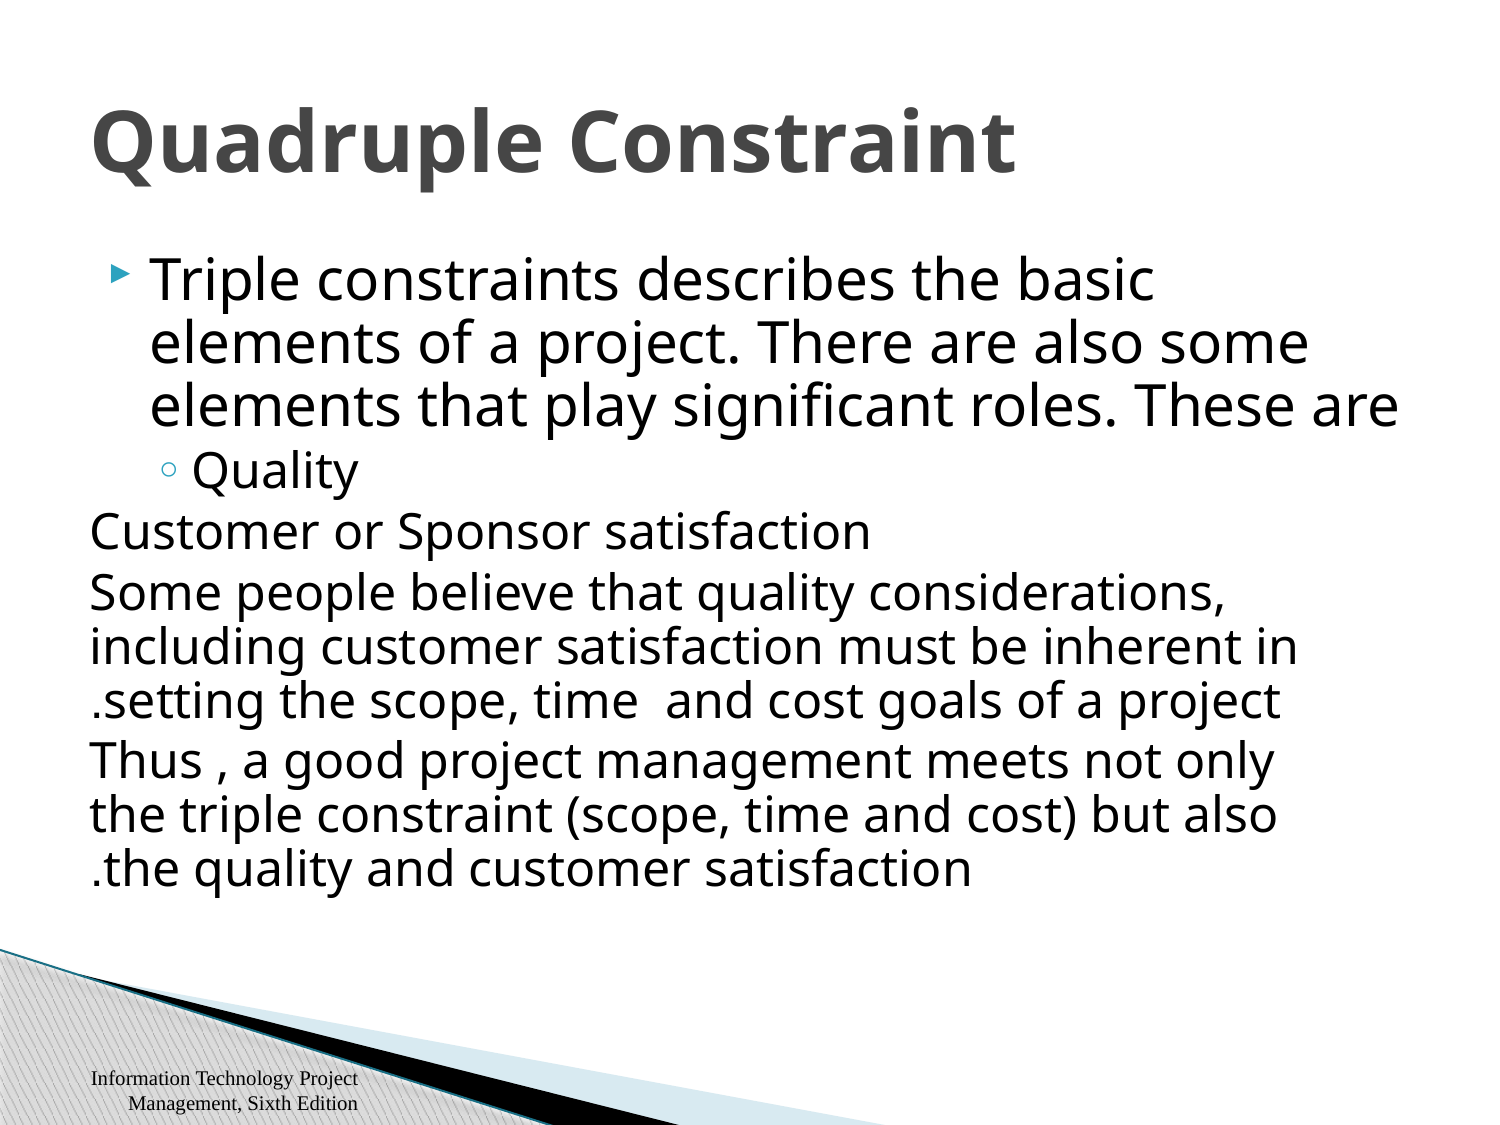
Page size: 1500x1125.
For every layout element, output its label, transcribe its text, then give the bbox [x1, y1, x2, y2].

title Quadruple Constraint [75, 45, 1425, 233]
list Triple constraints describes the basic elements of a project. There are also some elements that play significant roles. These are Quality Customer or Sponsor satisfaction Some people believe that quality considerations, including customer satisfaction must be inherent in setting the scope, time and cost goals of a project. Thus , a good project management meets not only the triple constraint (scope, time and cost) but also the quality and customer satisfaction. [75, 243, 1425, 986]
footer Information Technology Project Management, Sixth Edition [0, 1062, 374, 1123]
